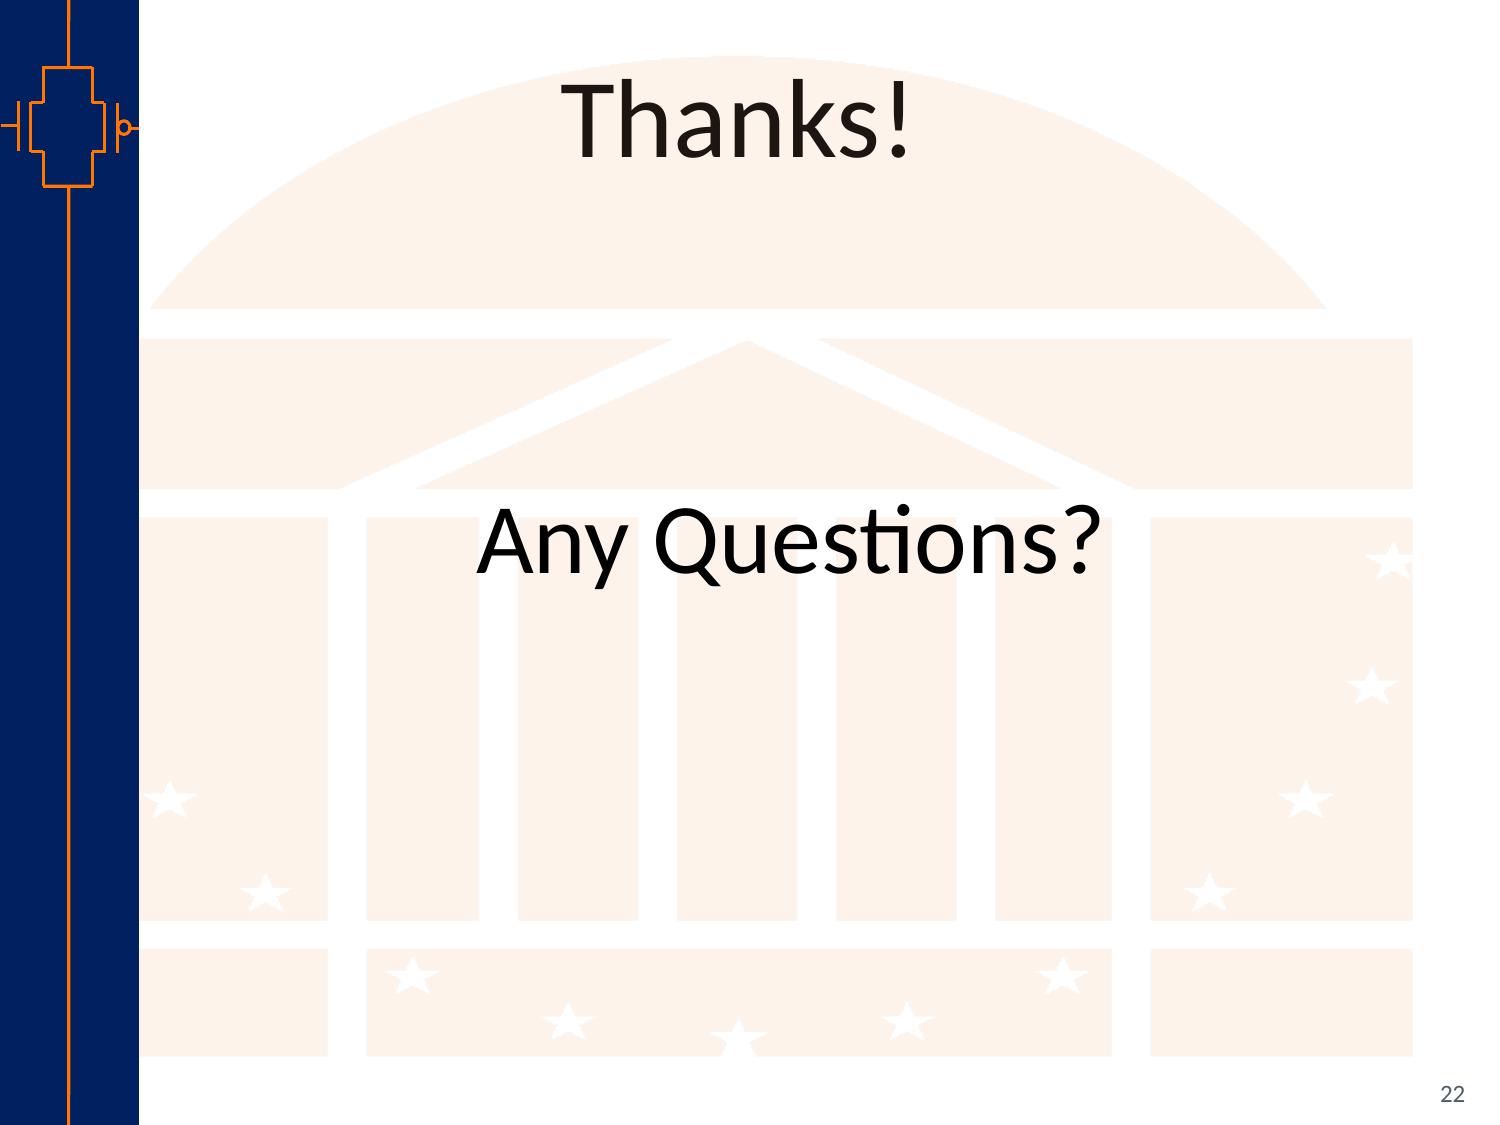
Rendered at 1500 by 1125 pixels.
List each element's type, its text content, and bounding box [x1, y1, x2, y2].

list Any Questions? [197, 468, 1385, 594]
title Thanks! [145, 0, 1333, 188]
slide_number 22 [1425, 1062, 1488, 1123]
